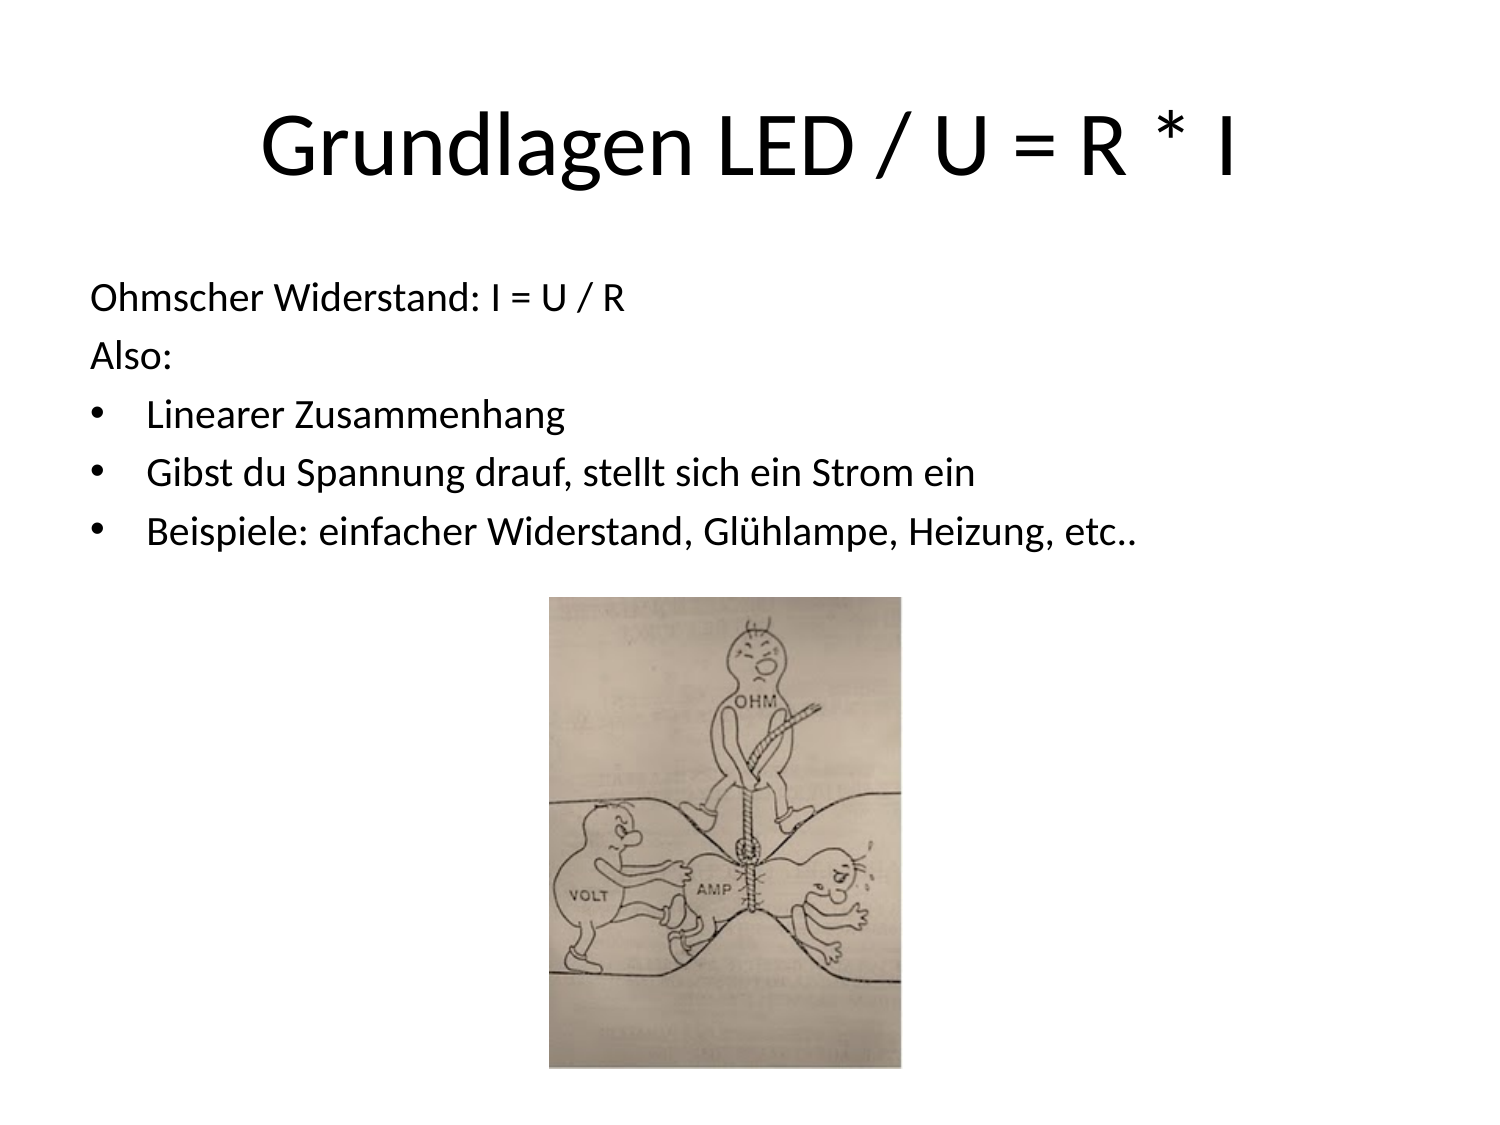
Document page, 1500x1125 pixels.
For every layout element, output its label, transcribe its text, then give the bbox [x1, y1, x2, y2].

picture [548, 597, 903, 1069]
title Grundlagen LED / U = R * I [75, 45, 1425, 233]
list Ohmscher Widerstand: I = U / R Also: Linearer Zusammenhang Gibst du Spannung drauf, stellt sich ein Strom ein Beispiele: einfacher Widerstand, Glühlampe, Heizung, etc.. [75, 262, 1425, 1005]
